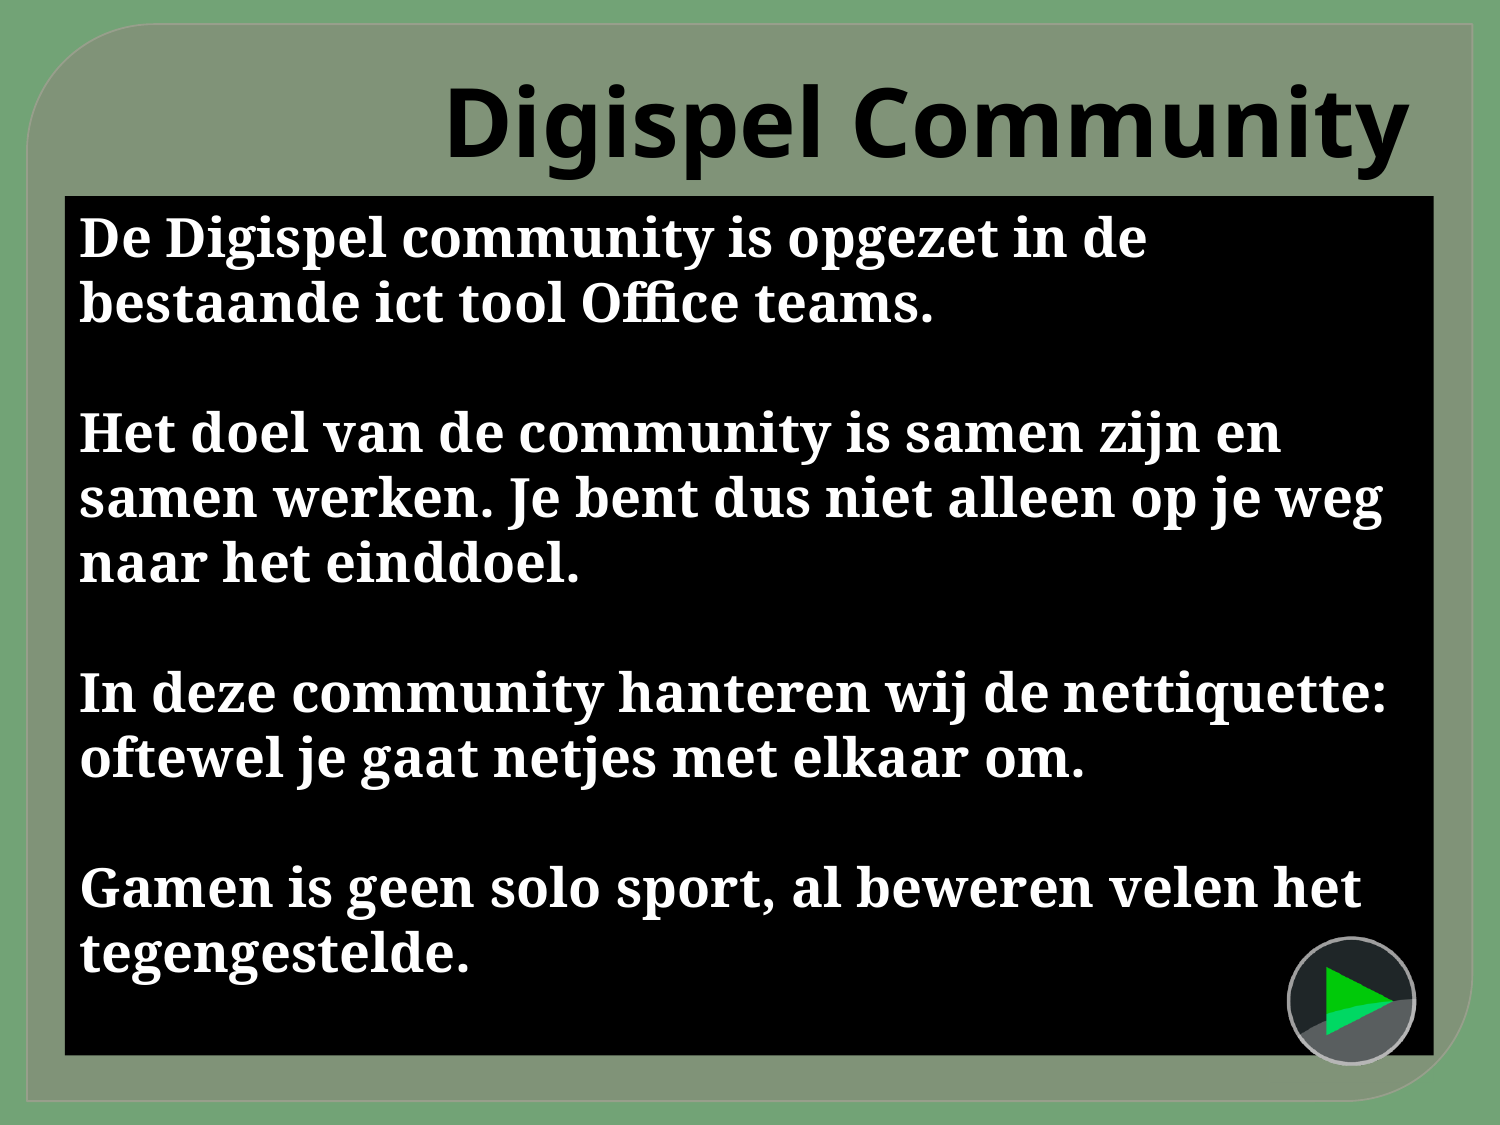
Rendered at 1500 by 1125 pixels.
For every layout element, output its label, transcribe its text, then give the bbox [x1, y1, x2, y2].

title Digispel Community [75, 45, 1425, 185]
picture [1269, 917, 1434, 1083]
text_box De Digispel community is opgezet in de bestaande ict tool Office teams. Het doel van de community is samen zijn en samen werken. Je bent dus niet alleen op je weg naar het einddoel. In deze community hanteren wij de nettiquette: oftewel je gaat netjes met elkaar om. Gamen is geen solo sport, al beweren velen het tegengestelde. [64, 196, 1434, 1056]
